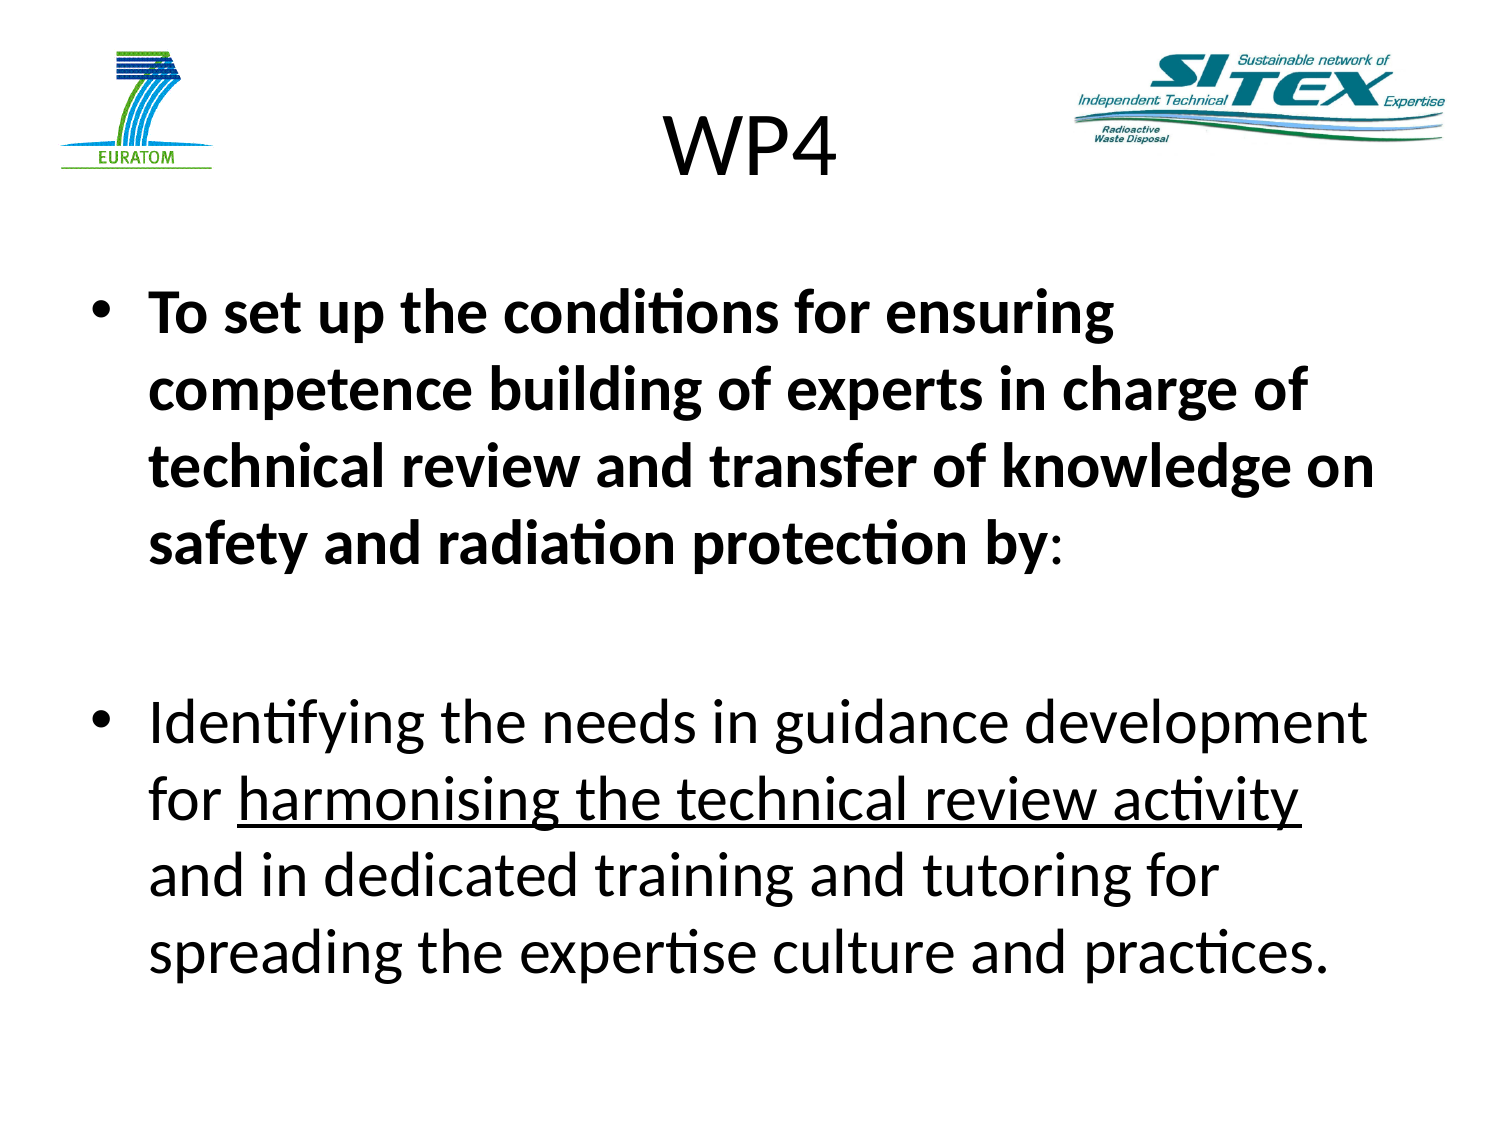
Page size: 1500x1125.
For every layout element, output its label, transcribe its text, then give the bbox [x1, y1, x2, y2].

list To set up the conditions for ensuring competence building of experts in charge of technical review and transfer of knowledge on safety and radiation protection by: Identifying the needs in guidance development for harmonising the technical review activity and in dedicated training and tutoring for spreading the expertise culture and practices. [75, 262, 1425, 1005]
picture [53, 42, 219, 178]
picture [1057, 31, 1470, 163]
title WP4 [75, 45, 1425, 233]
